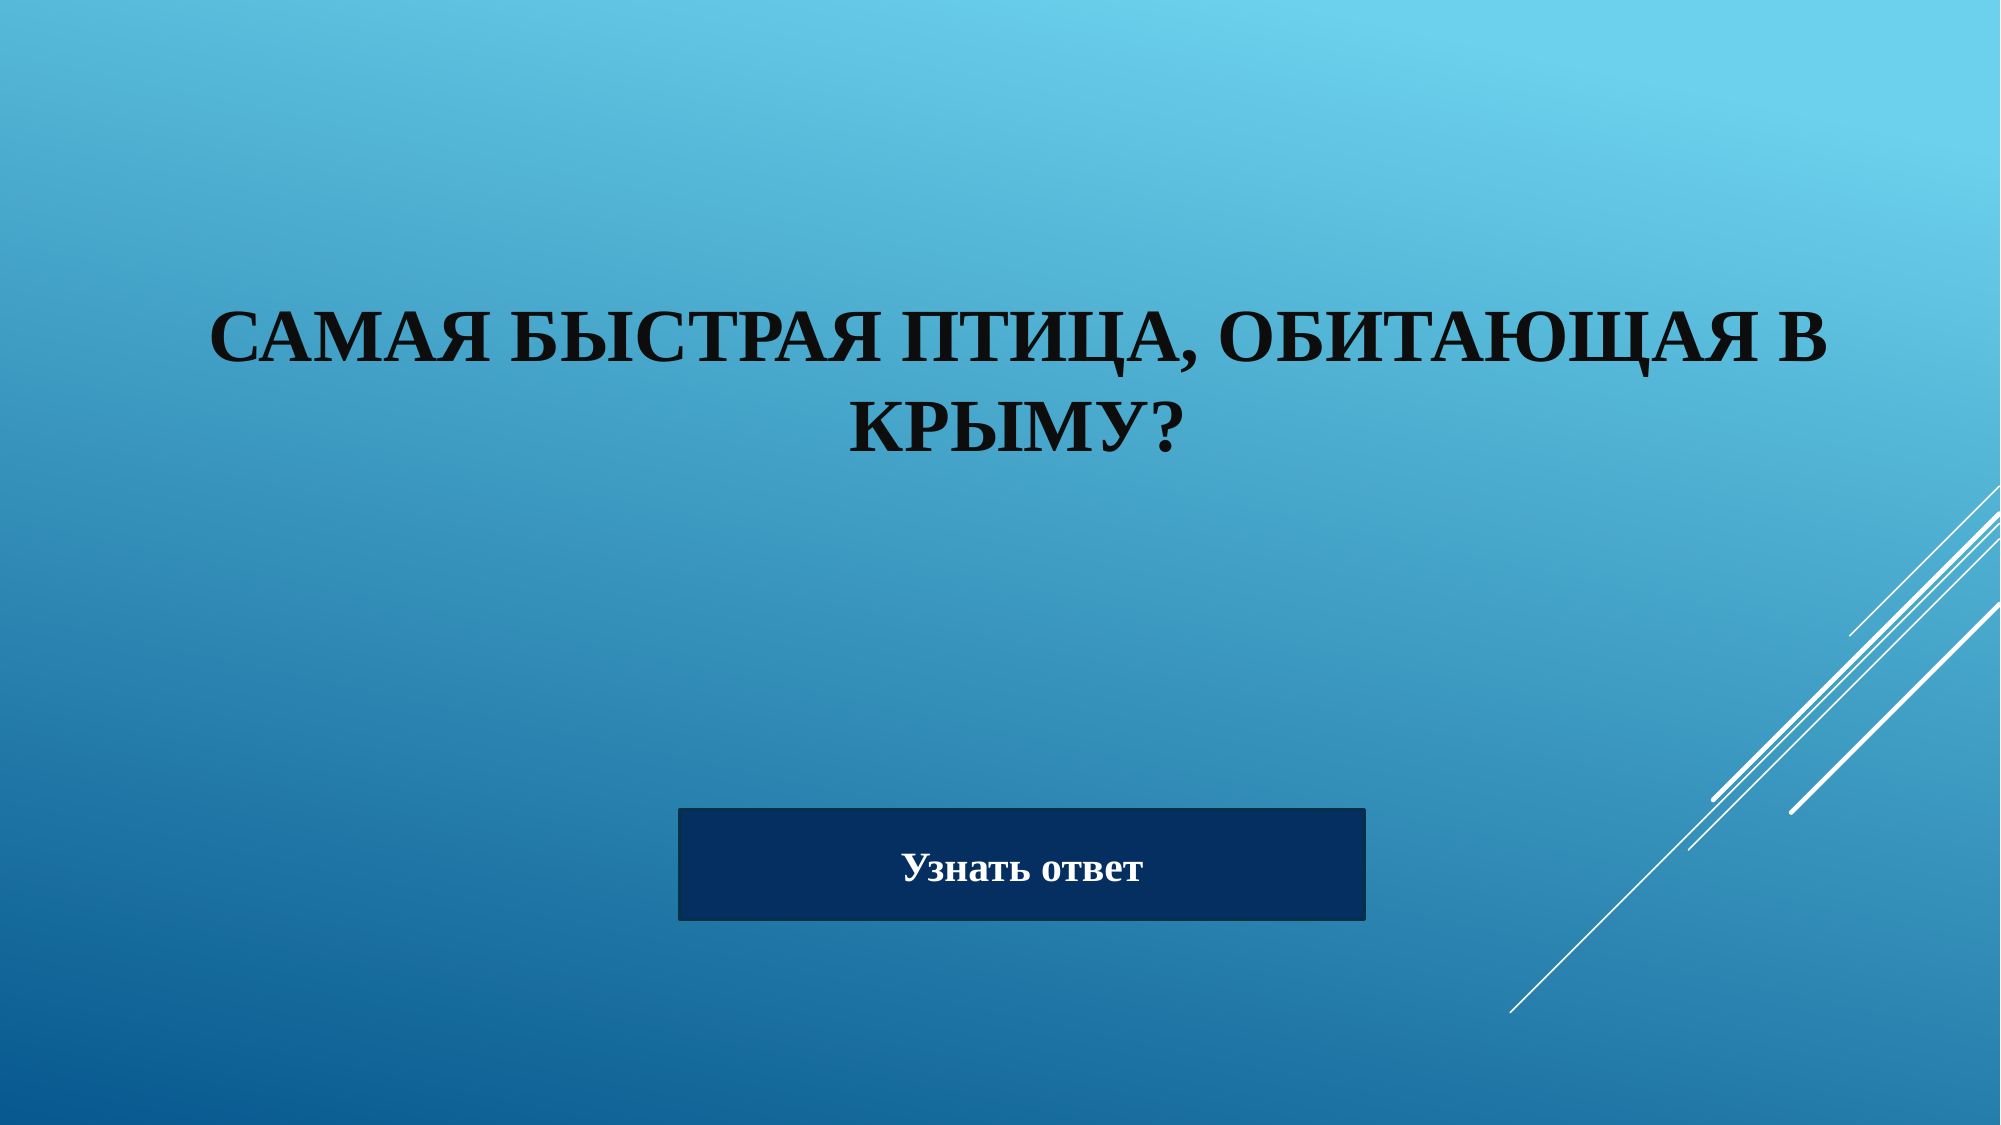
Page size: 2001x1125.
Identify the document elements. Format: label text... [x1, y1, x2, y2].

title Самая быстрая птица, обитающая в Крыму? [156, 141, 1882, 701]
